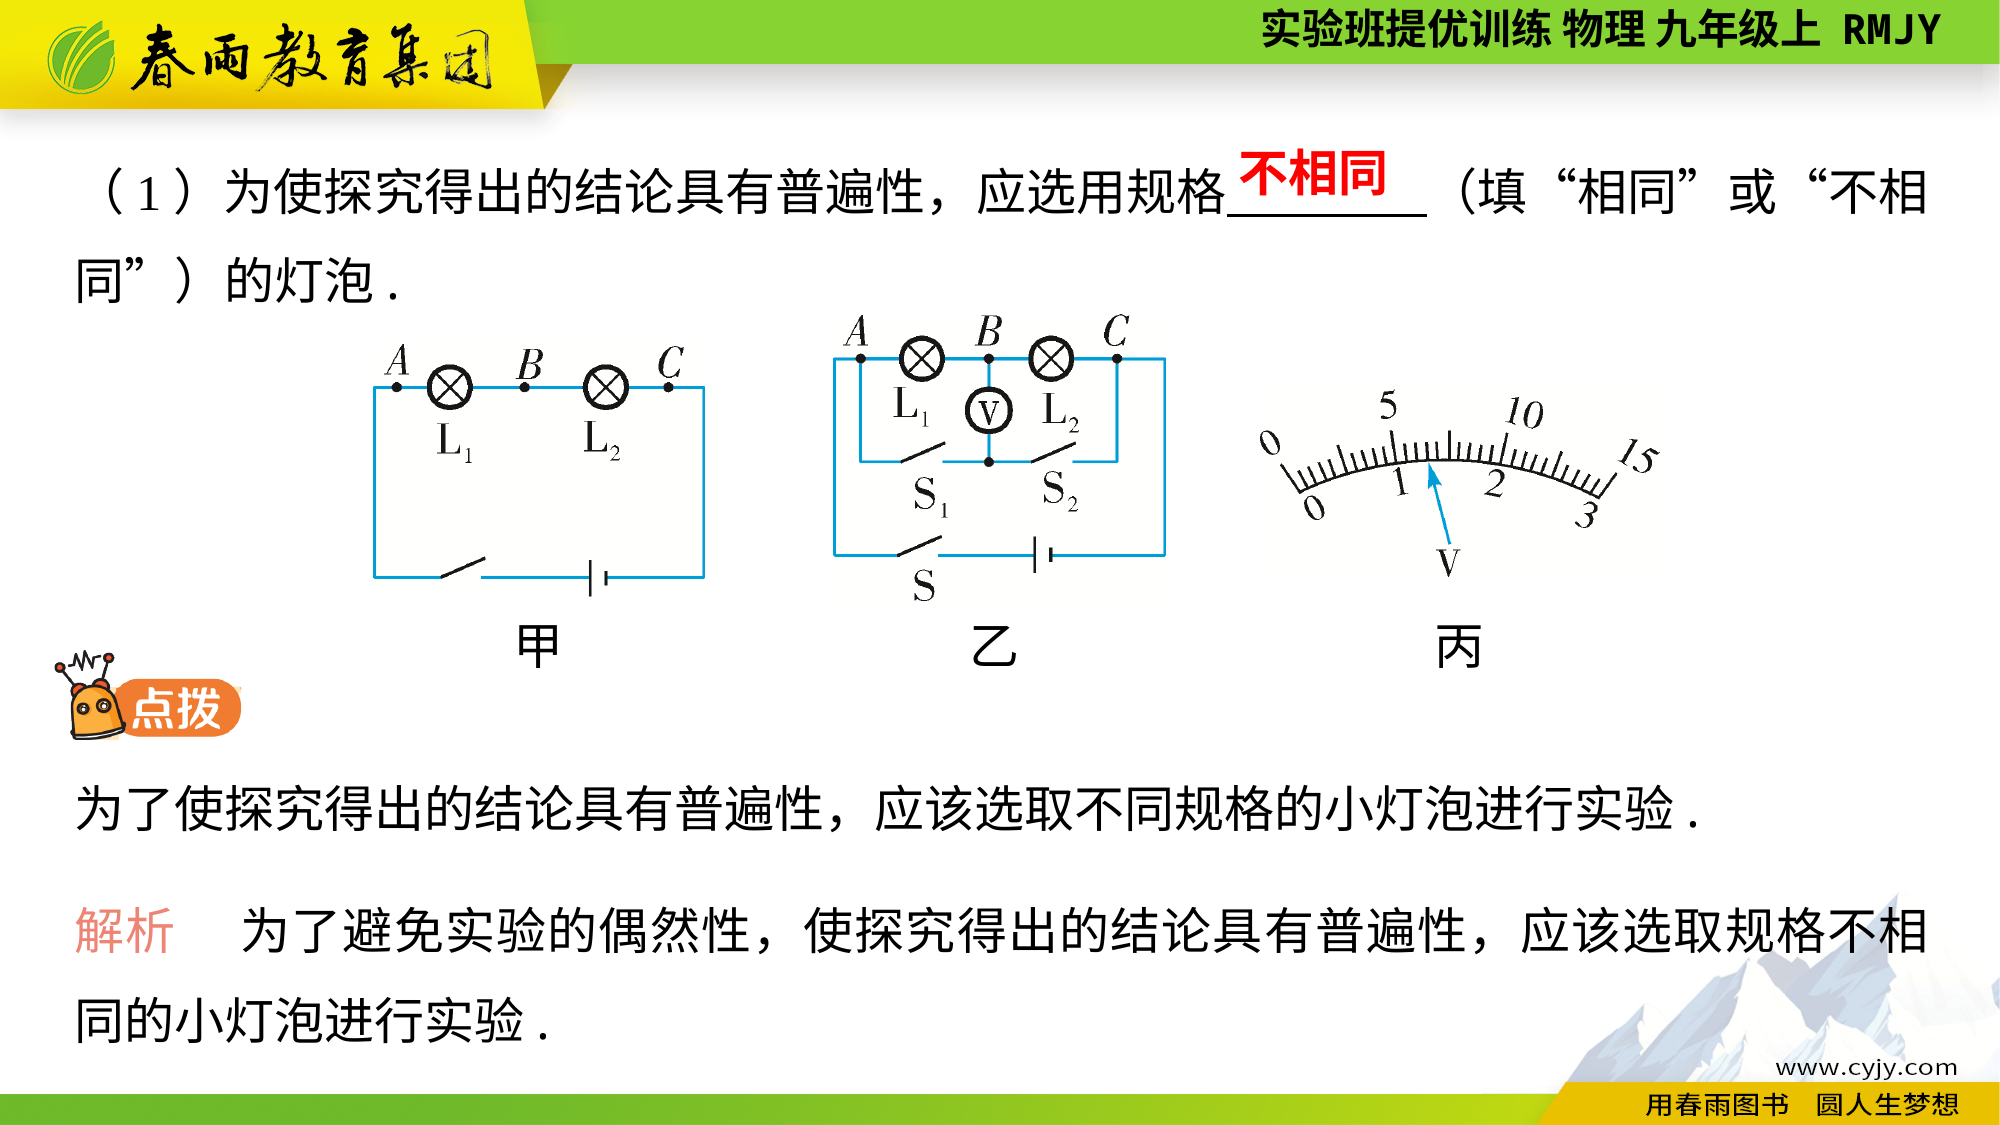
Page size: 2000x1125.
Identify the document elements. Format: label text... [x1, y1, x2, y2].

text_box 为了使探究得出的结论具有普遍性，应该选取不同规格的小灯泡进行实验. [59, 739, 1944, 845]
list （1）为使探究得出的结论具有普遍性，应选用规格 （填“相同”或“不相同”）的灯泡. [59, 122, 1944, 308]
picture [0, 0, 2000, 1125]
text_box 不相同 [1224, 134, 1404, 209]
text_box 解析 为了避免实验的偶然性，使探究得出的结论具有普遍性，应该选取规格不相同的小灯泡进行实验. [59, 861, 1944, 1057]
text_box 乙 [955, 609, 1036, 682]
text_box 丙 [1419, 586, 1500, 682]
text_box 甲 [499, 607, 579, 682]
